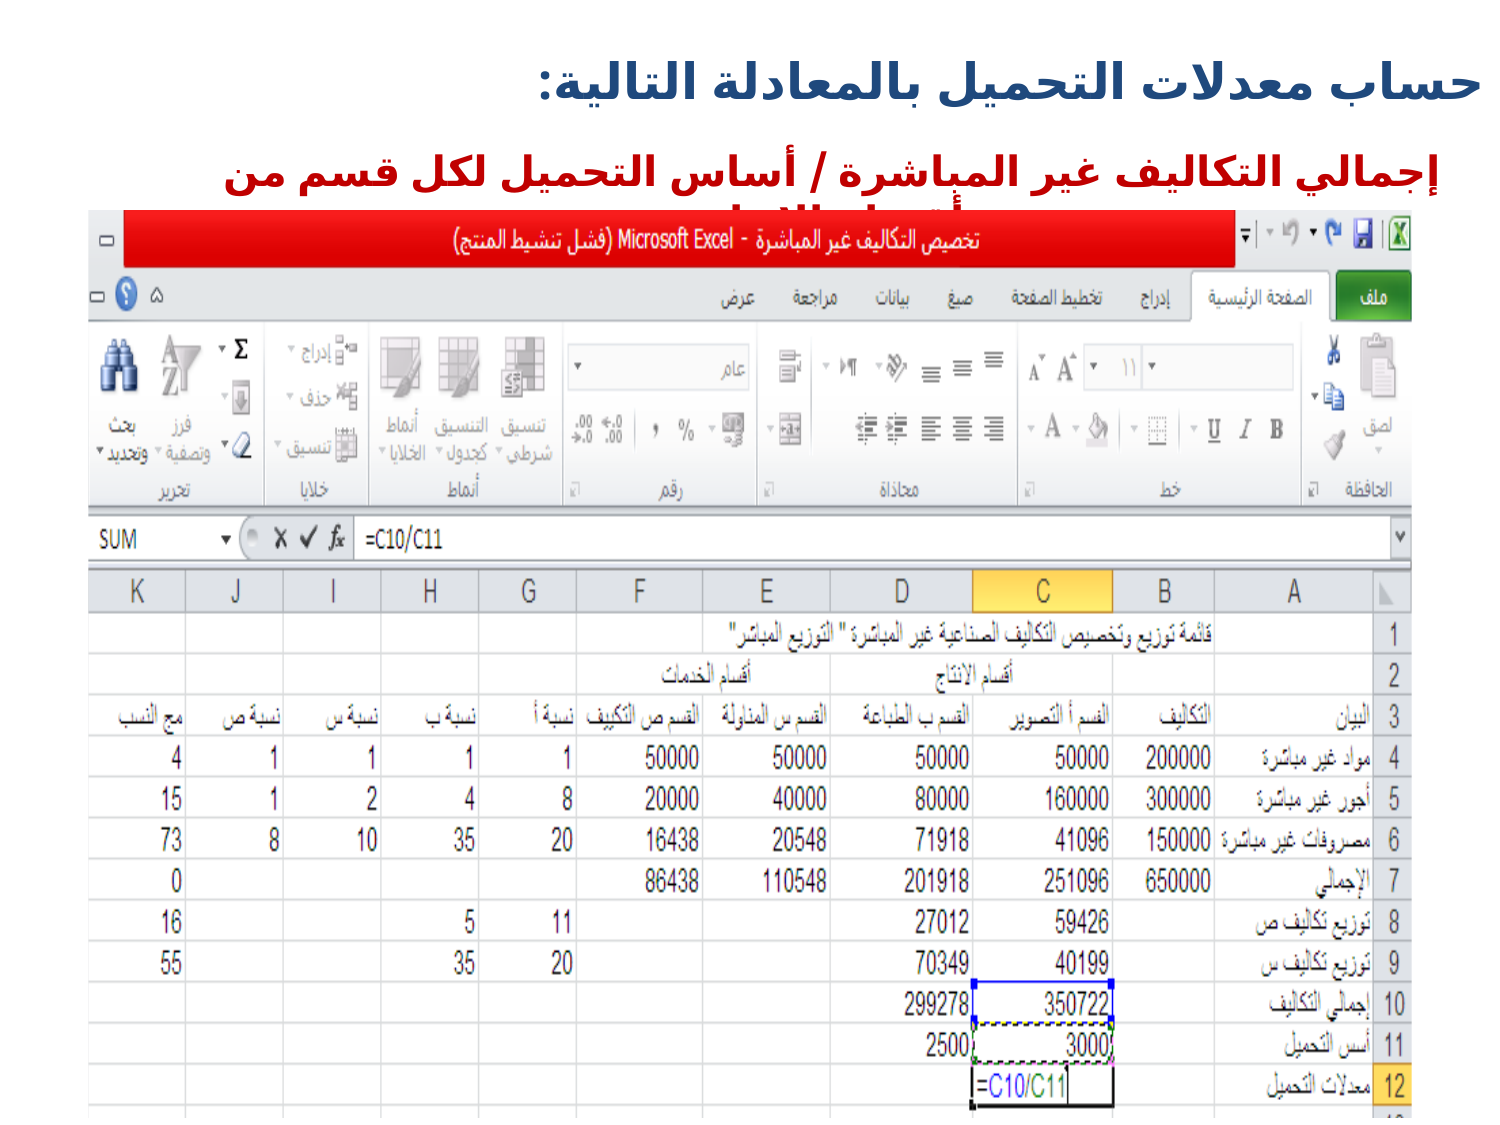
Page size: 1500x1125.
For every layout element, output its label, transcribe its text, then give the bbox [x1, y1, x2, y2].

text_box حساب معدلات التحميل بالمعادلة التالية: [0, 42, 1500, 178]
picture [87, 210, 1412, 1118]
text_box إجمالي التكاليف غير المباشرة / أساس التحميل لكل قسم من أقسام الانتاج [206, 137, 1459, 252]
